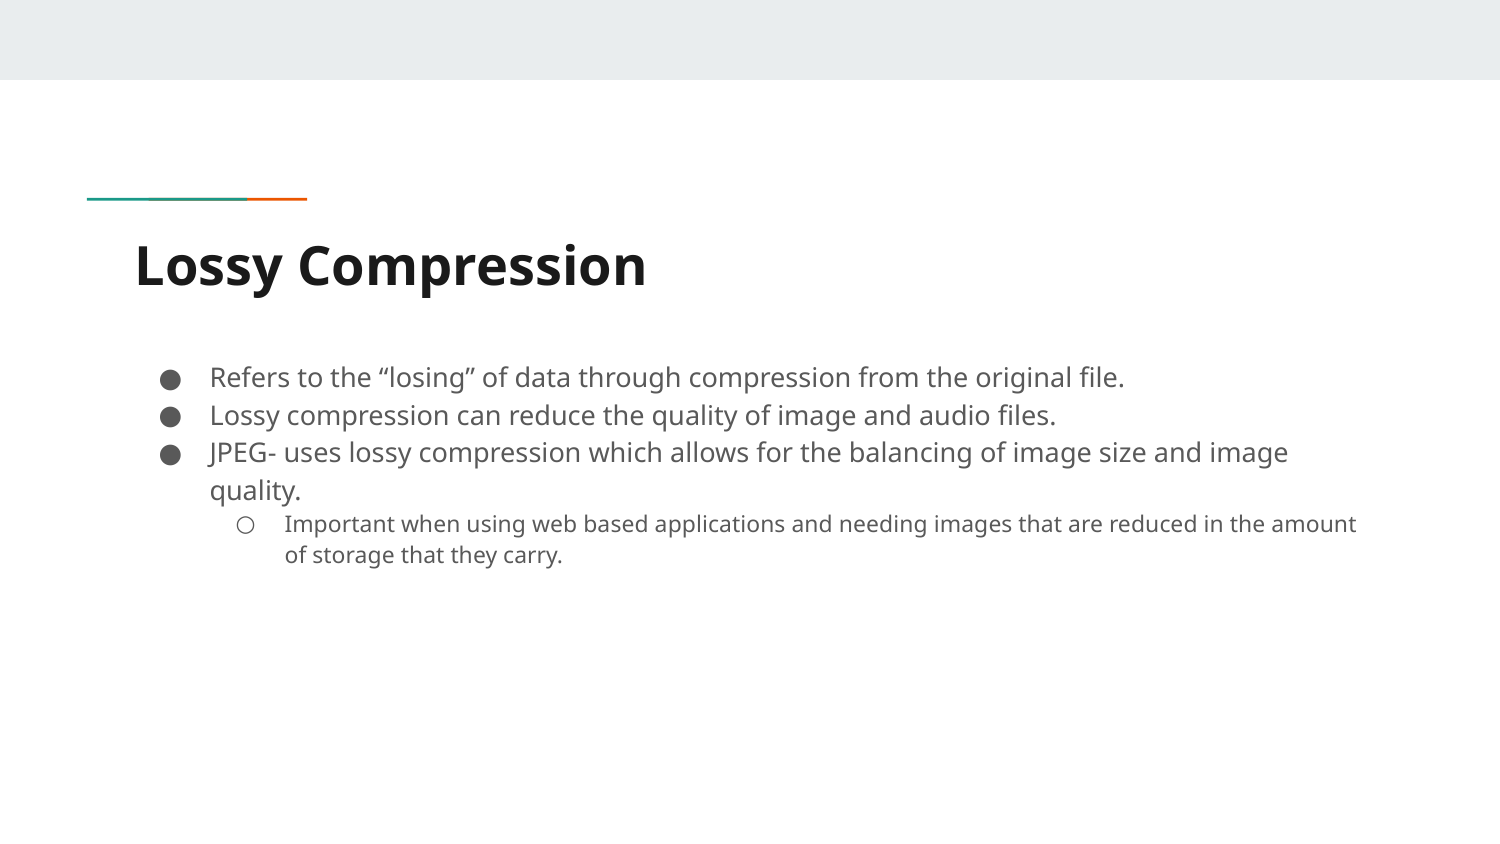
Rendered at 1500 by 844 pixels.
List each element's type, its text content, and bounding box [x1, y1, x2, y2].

list Refers to the “losing” of data through compression from the original file. Lossy compression can reduce the quality of image and audio files. JPEG- uses lossy compression which allows for the balancing of image size and image quality. Important when using web based applications and needing images that are reduced in the amount of storage that they carry. [119, 341, 1381, 712]
title Lossy Compression [119, 216, 1381, 305]
